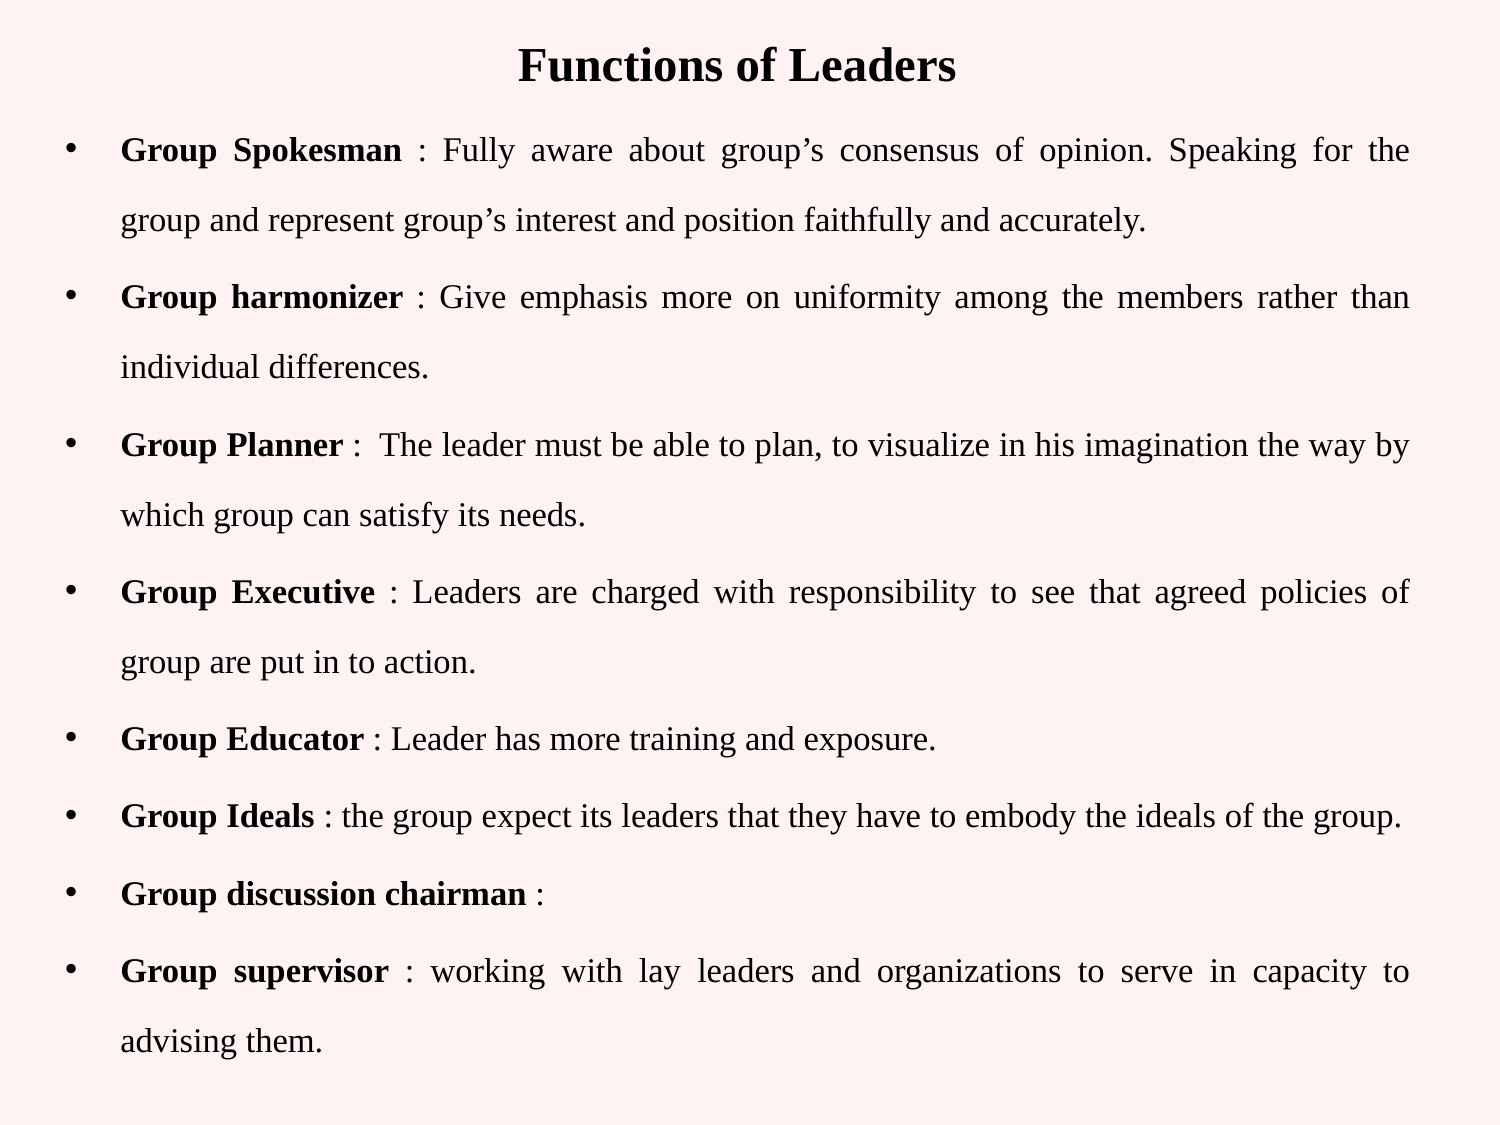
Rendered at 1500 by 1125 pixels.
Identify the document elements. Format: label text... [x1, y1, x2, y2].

list Functions of Leaders Group Spokesman : Fully aware about group’s consensus of opinion. Speaking for the group and represent group’s interest and position faithfully and accurately. Group harmonizer : Give emphasis more on uniformity among the members rather than individual differences. Group Planner : The leader must be able to plan, to visualize in his imagination the way by which group can satisfy its needs. Group Executive : Leaders are charged with responsibility to see that agreed policies of group are put in to action. Group Educator : Leader has more training and exposure. Group Ideals : the group expect its leaders that they have to embody the ideals of the group. Group discussion chairman : Group supervisor : working with lay leaders and organizations to serve in capacity to advising them. [50, 24, 1425, 1075]
